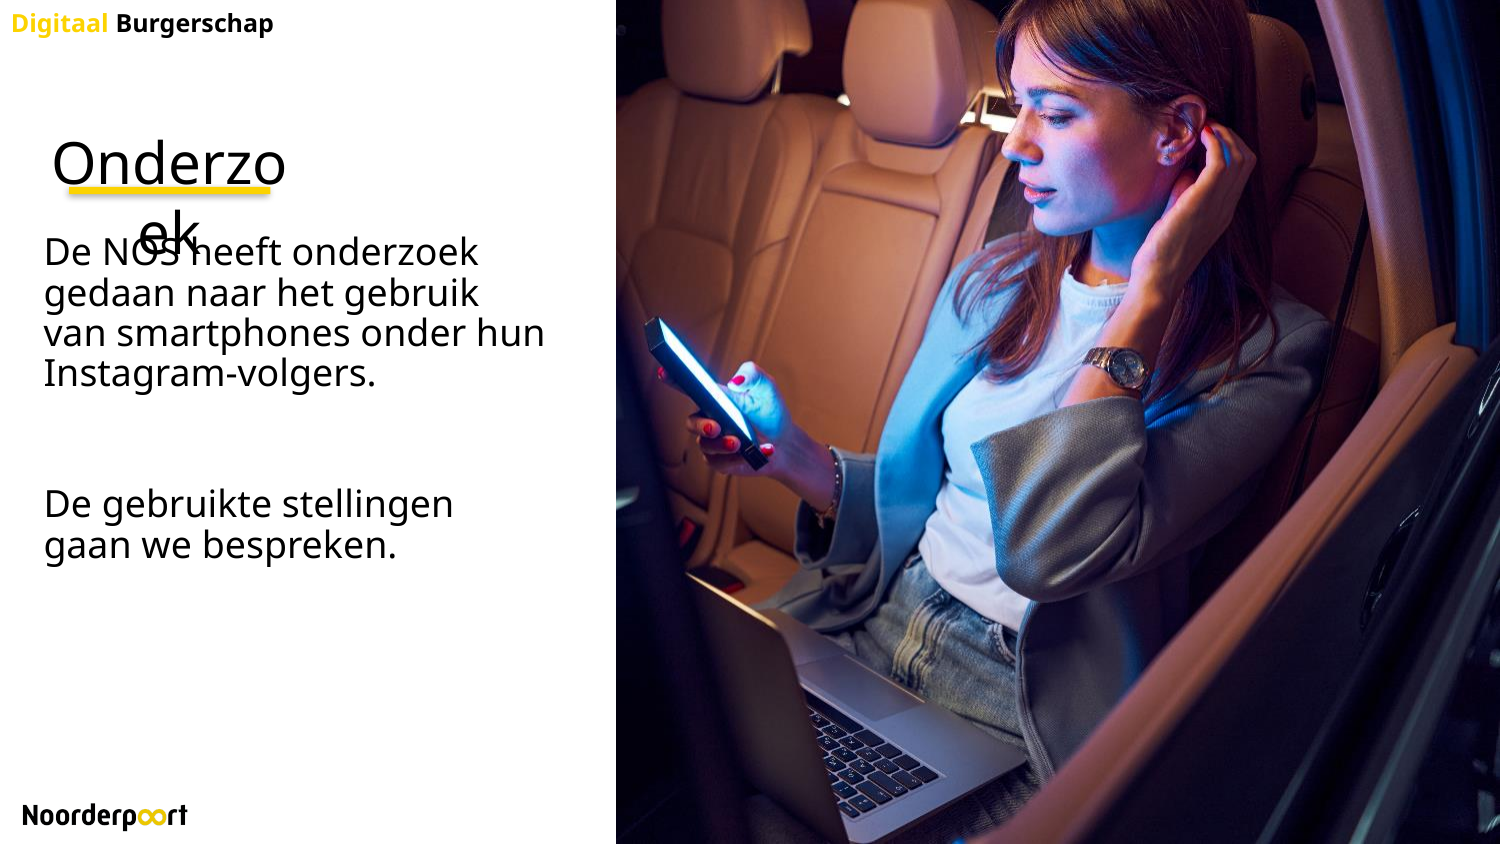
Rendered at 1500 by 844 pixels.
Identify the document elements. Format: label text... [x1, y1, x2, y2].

text_box Onderzoek [28, 118, 311, 225]
picture [616, 0, 1500, 844]
text_box Digitaal Burgerschap [0, 0, 311, 45]
picture [21, 801, 188, 832]
text_box [68, 186, 271, 195]
text_box De NOS heeft onderzoek gedaan naar het gebruik van smartphones onder hun Instagram-volgers. De gebruikte stellingen gaan we bespreken. [28, 225, 564, 761]
